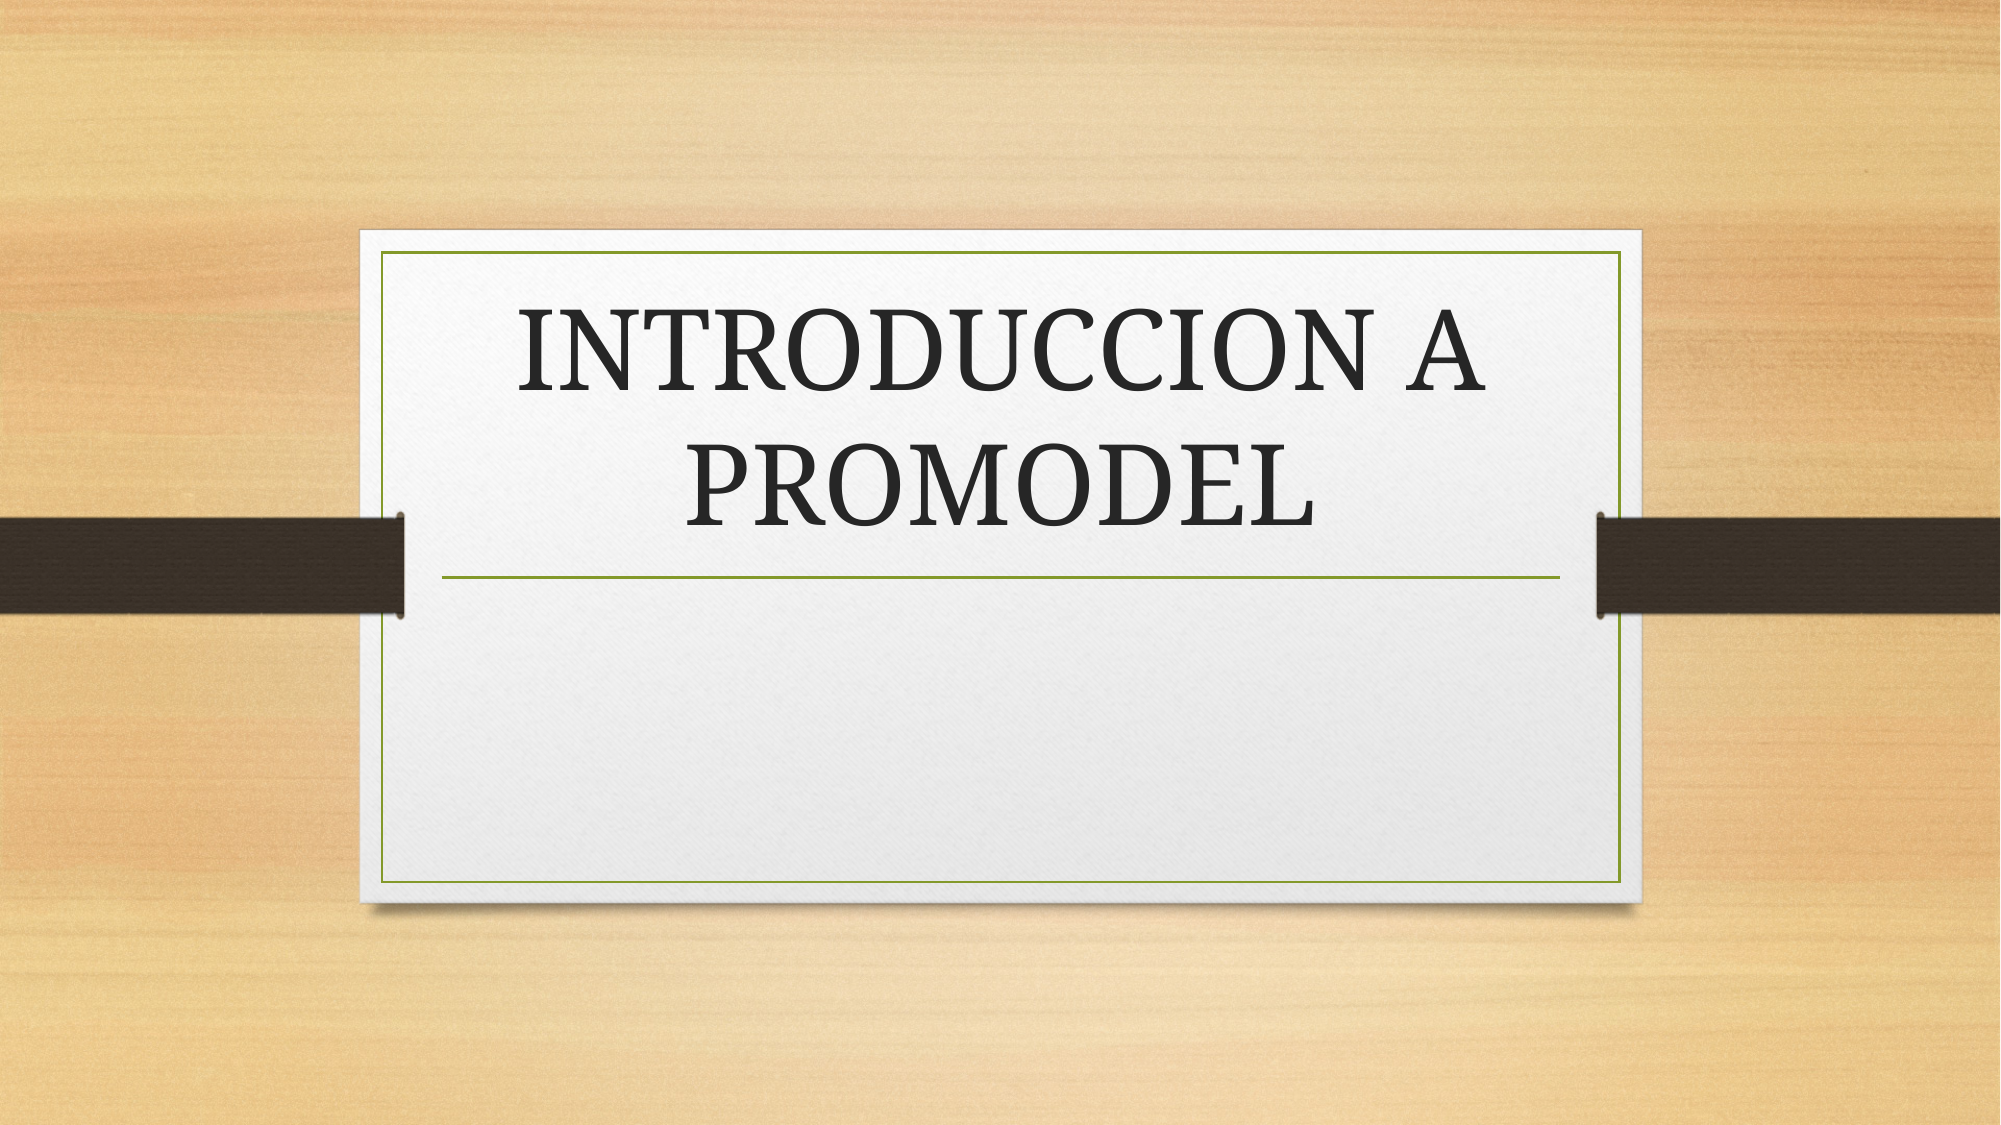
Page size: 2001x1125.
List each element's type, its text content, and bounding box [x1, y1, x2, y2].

picture [0, 0, 2001, 1125]
title INTRODUCCION A PROMODEL [441, 306, 1560, 556]
